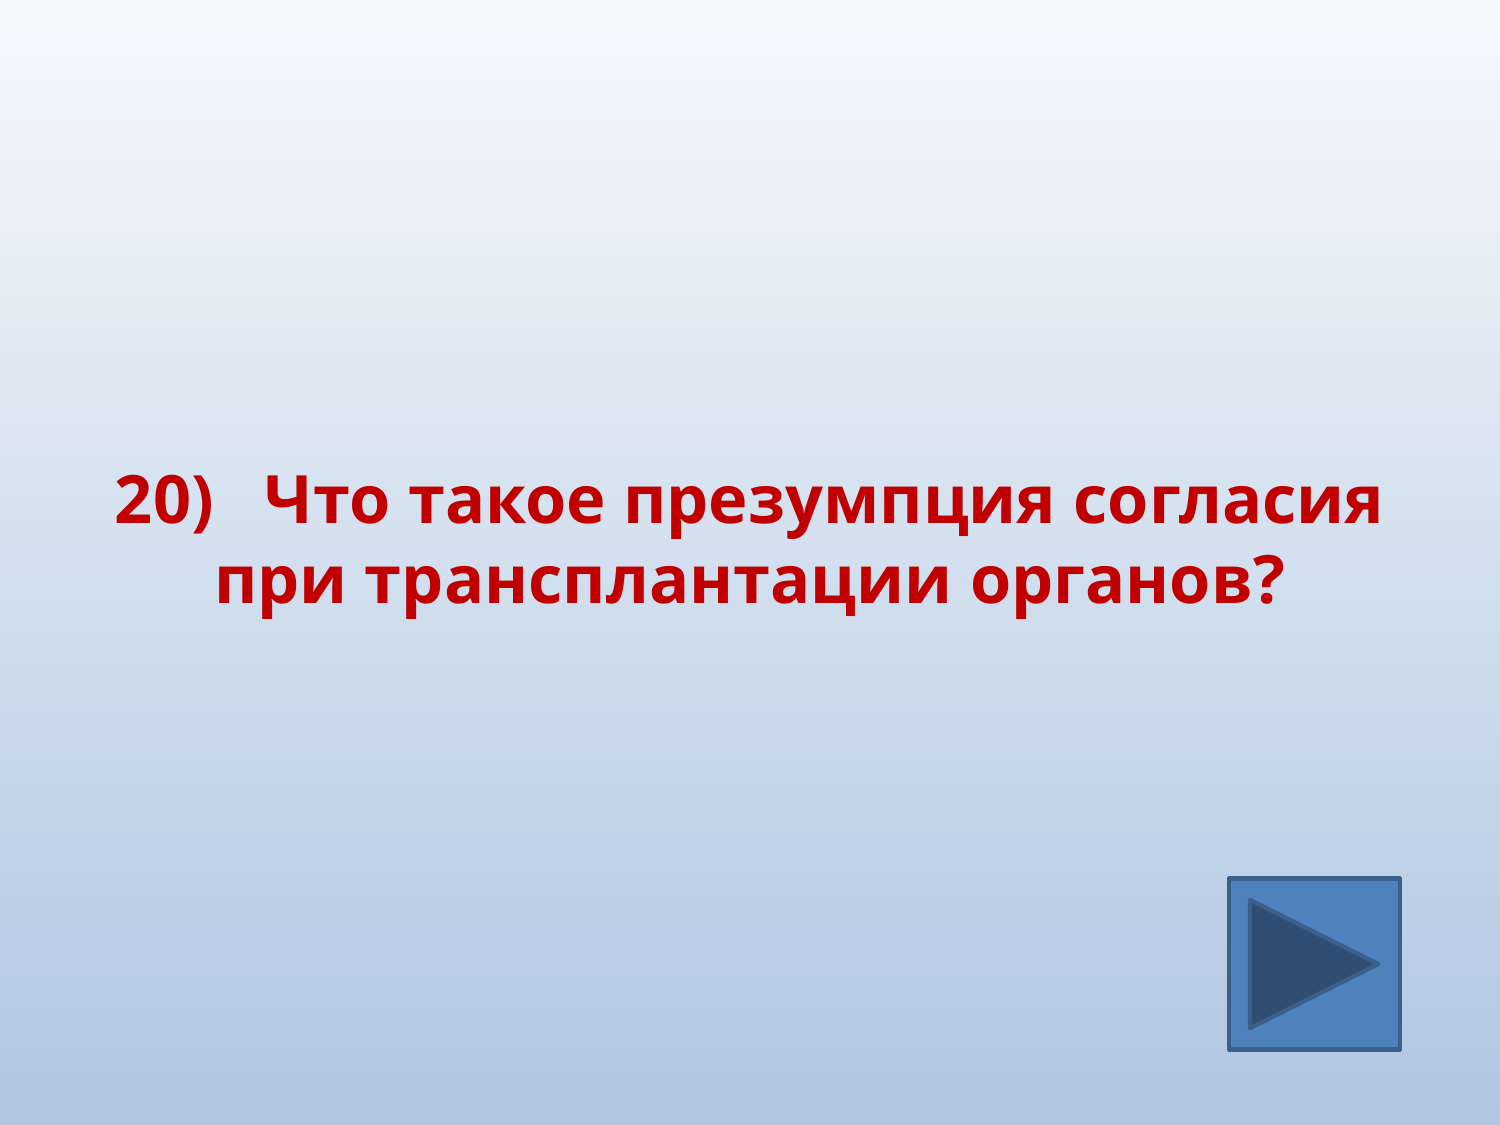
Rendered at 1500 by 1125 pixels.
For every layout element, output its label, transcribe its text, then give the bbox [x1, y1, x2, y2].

text_box [1227, 876, 1402, 1052]
list 20) Что такое презумпция согласия при трансплантации органов? [75, 262, 1425, 1005]
